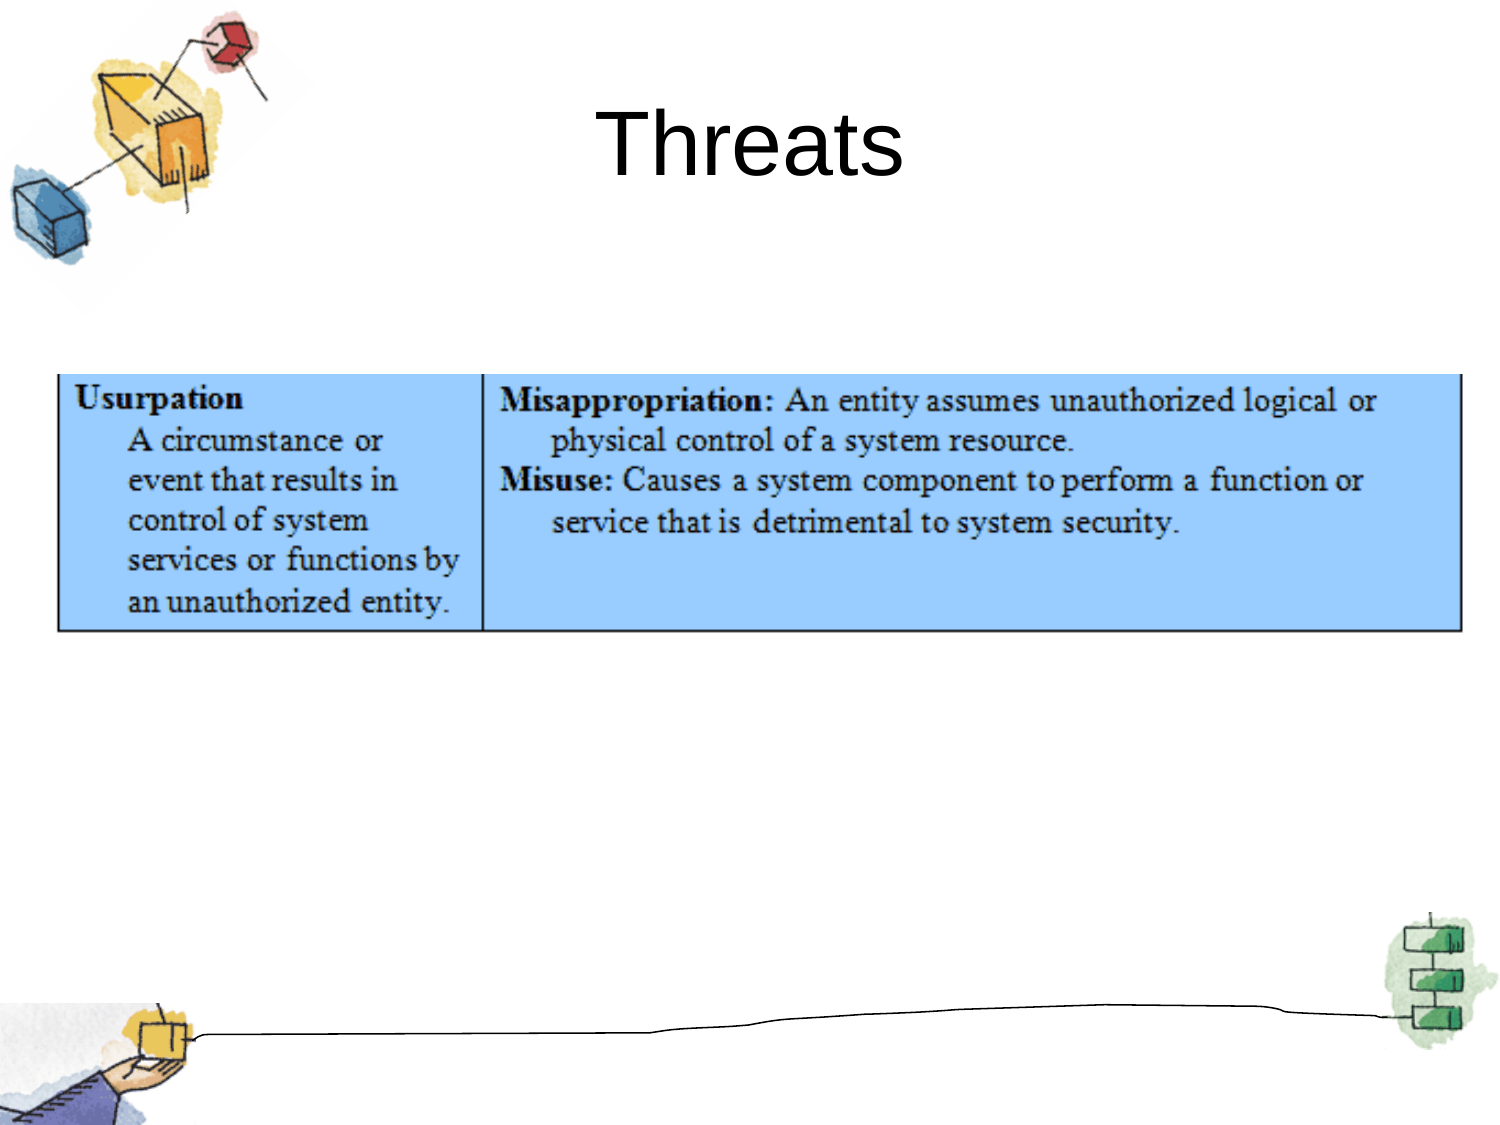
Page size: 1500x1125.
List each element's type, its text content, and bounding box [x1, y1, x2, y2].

picture [0, 85, 167, 316]
picture [1382, 912, 1500, 1050]
picture [114, 0, 274, 44]
picture [0, 1003, 196, 1125]
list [47, 374, 1485, 657]
title Threats [74, 44, 1426, 233]
